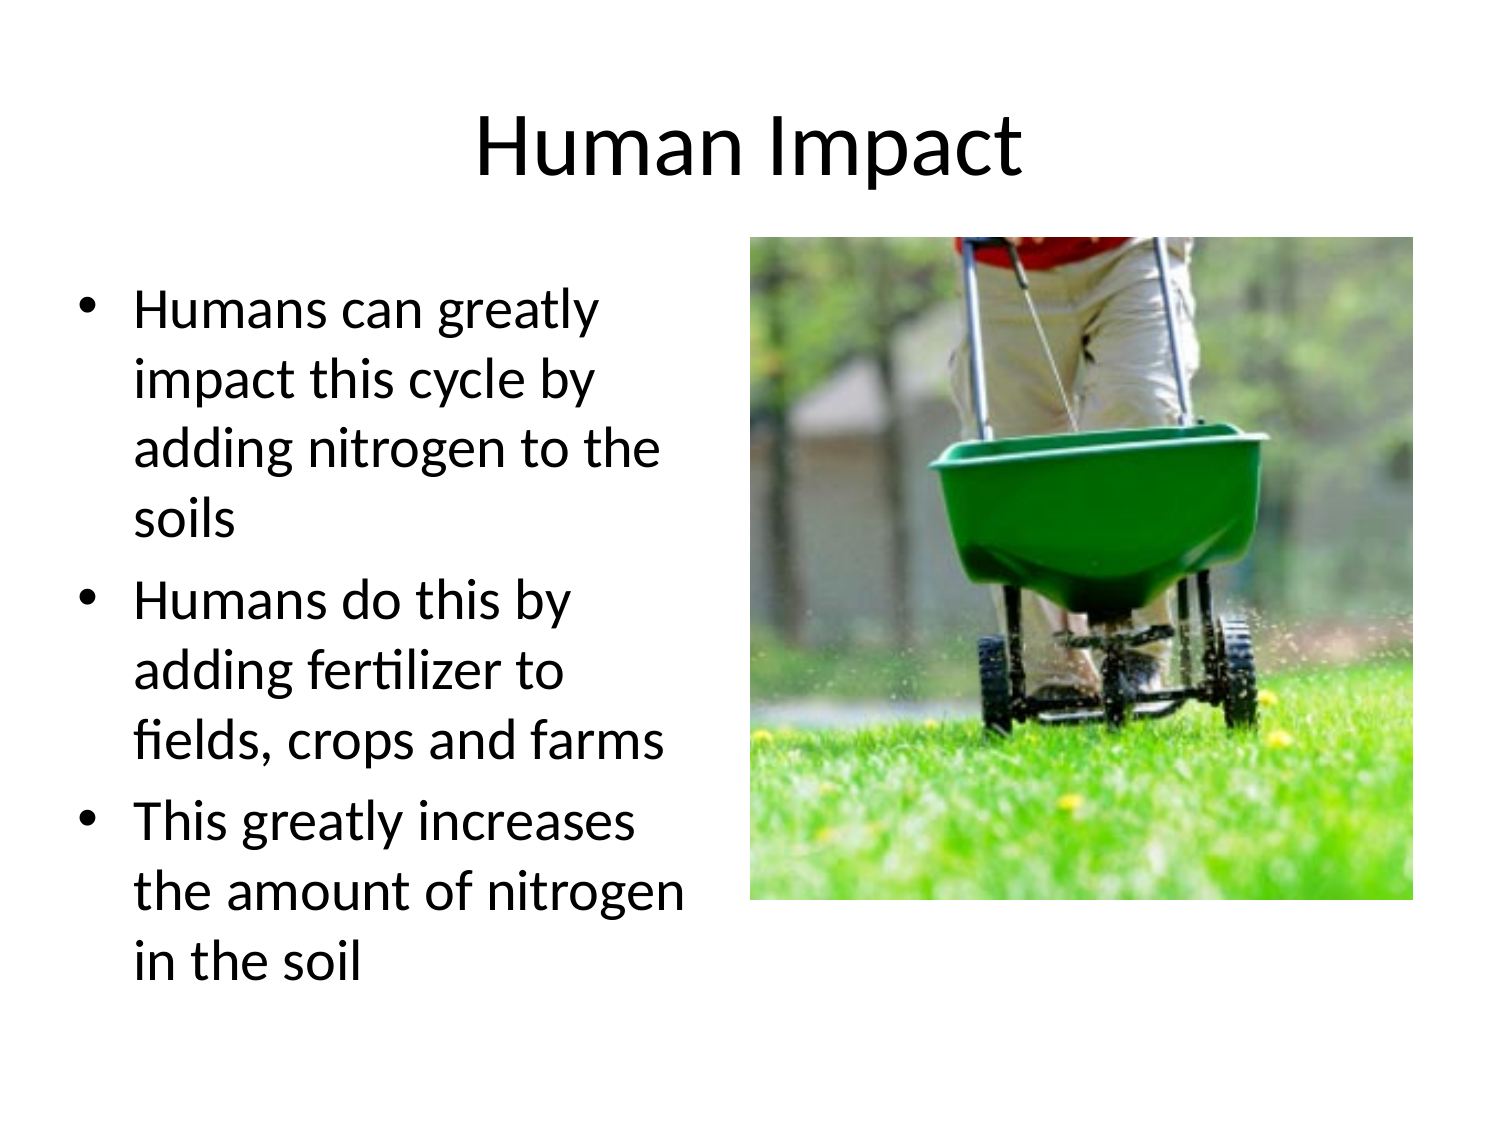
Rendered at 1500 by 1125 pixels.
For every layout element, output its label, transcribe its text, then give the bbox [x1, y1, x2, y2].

picture [749, 237, 1413, 901]
list Humans can greatly impact this cycle by adding nitrogen to the soils Humans do this by adding fertilizer to fields, crops and farms This greatly increases the amount of nitrogen in the soil [62, 262, 725, 1005]
title Human Impact [75, 45, 1425, 233]
